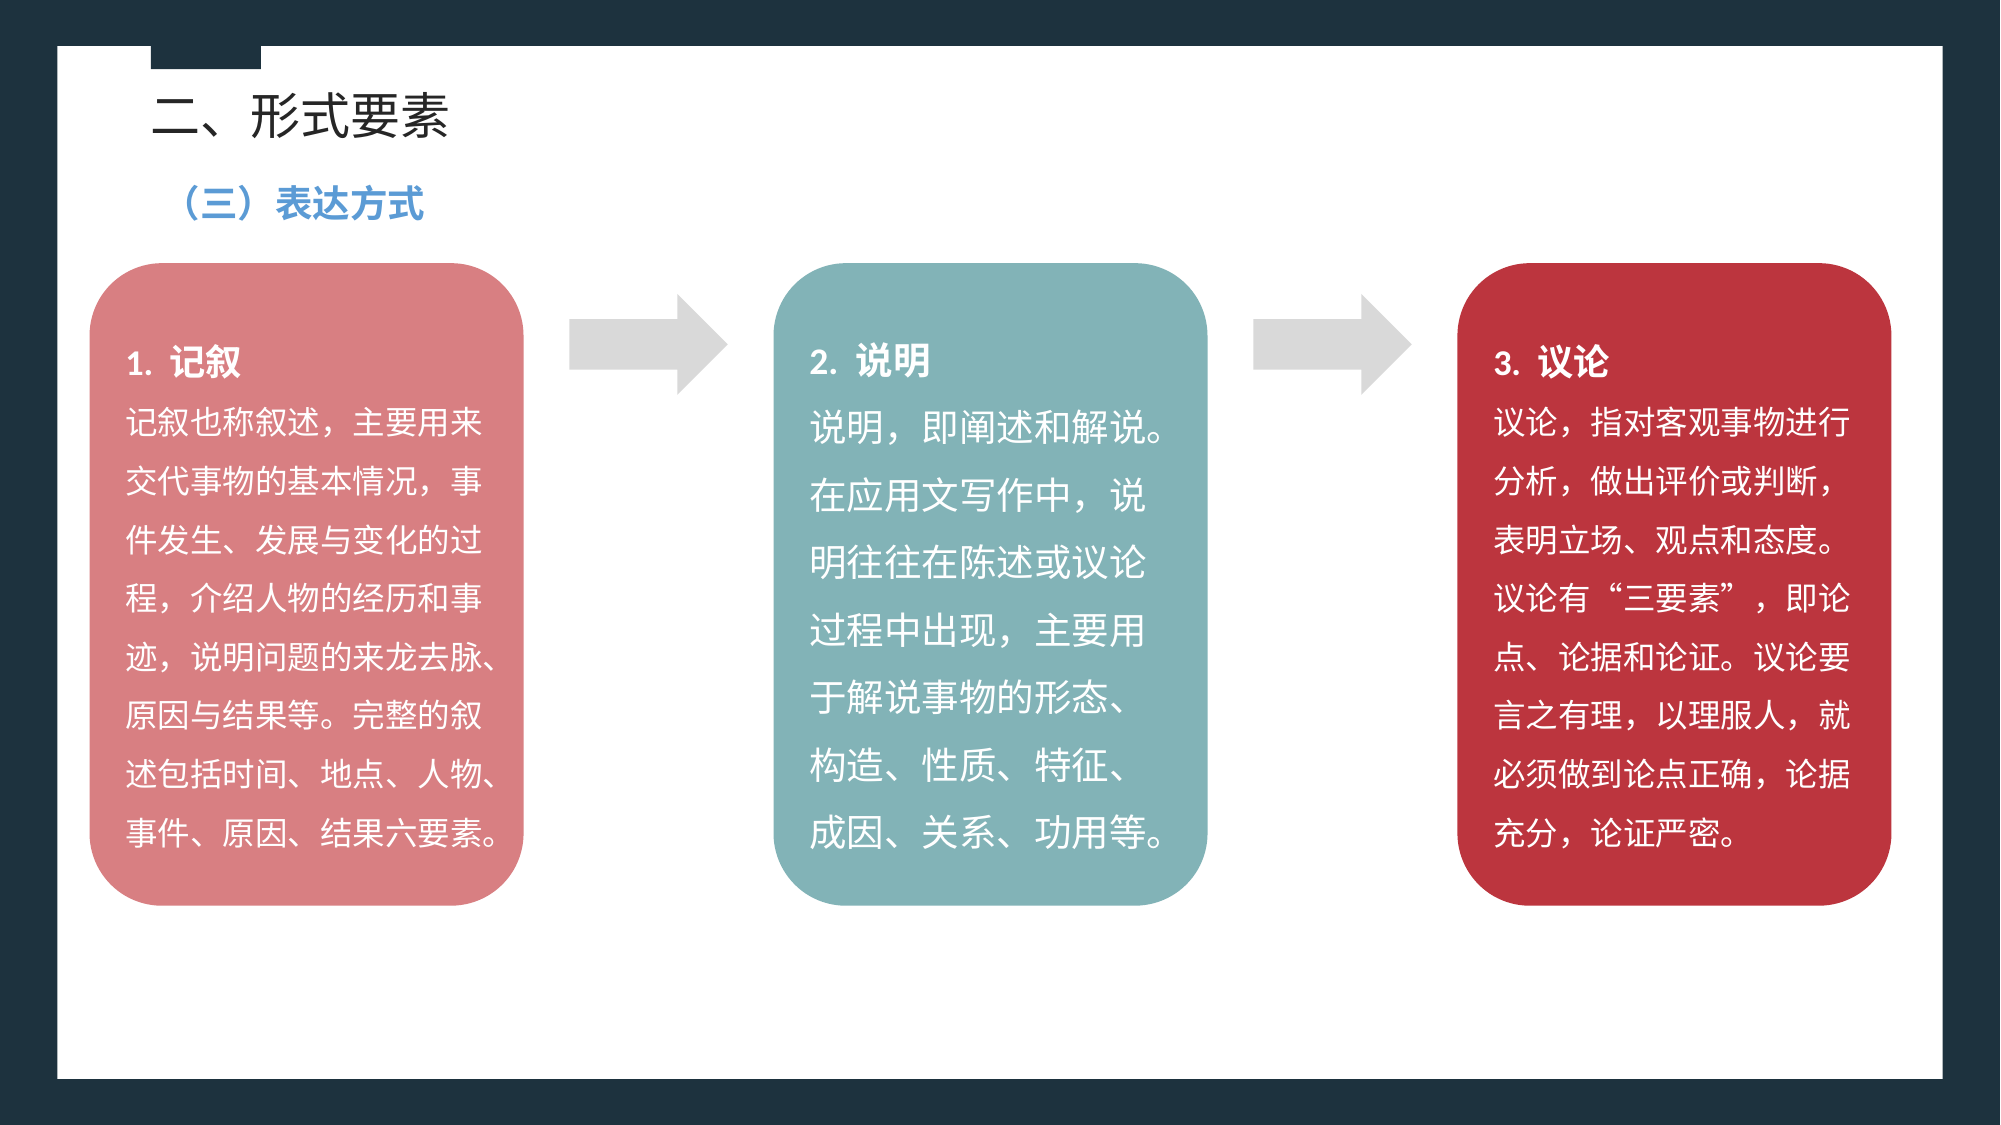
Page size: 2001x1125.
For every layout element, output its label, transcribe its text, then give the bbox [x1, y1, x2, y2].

text_box [568, 291, 730, 398]
text_box 二、形式要素 [150, 77, 622, 153]
text_box 1. 记叙 记叙也称叙述，主要用来交代事物的基本情况，事件发生、发展与变化的过程，介绍人物的经历和事迹，说明问题的来龙去脉、原因与结果等。完整的叙述包括时间、地点、人物、事件、原因、结果六要素。 [88, 262, 525, 907]
text_box （三）表达方式 [148, 172, 625, 233]
text_box 3. 议论 议论，指对客观事物进行分析，做出评价或判断，表明立场、观点和态度。议论有“三要素”，即论点、论据和论证。议论要言之有理，以理服人，就必须做到论点正确，论据充分，论证严密。 [1456, 262, 1893, 907]
text_box [1252, 291, 1414, 398]
text_box 2. 说明 说明，即阐述和解说。在应用文写作中，说明往往在陈述或议论过程中出现，主要用于解说事物的形态、构造、性质、特征、成因、关系、功用等。 [772, 262, 1209, 907]
